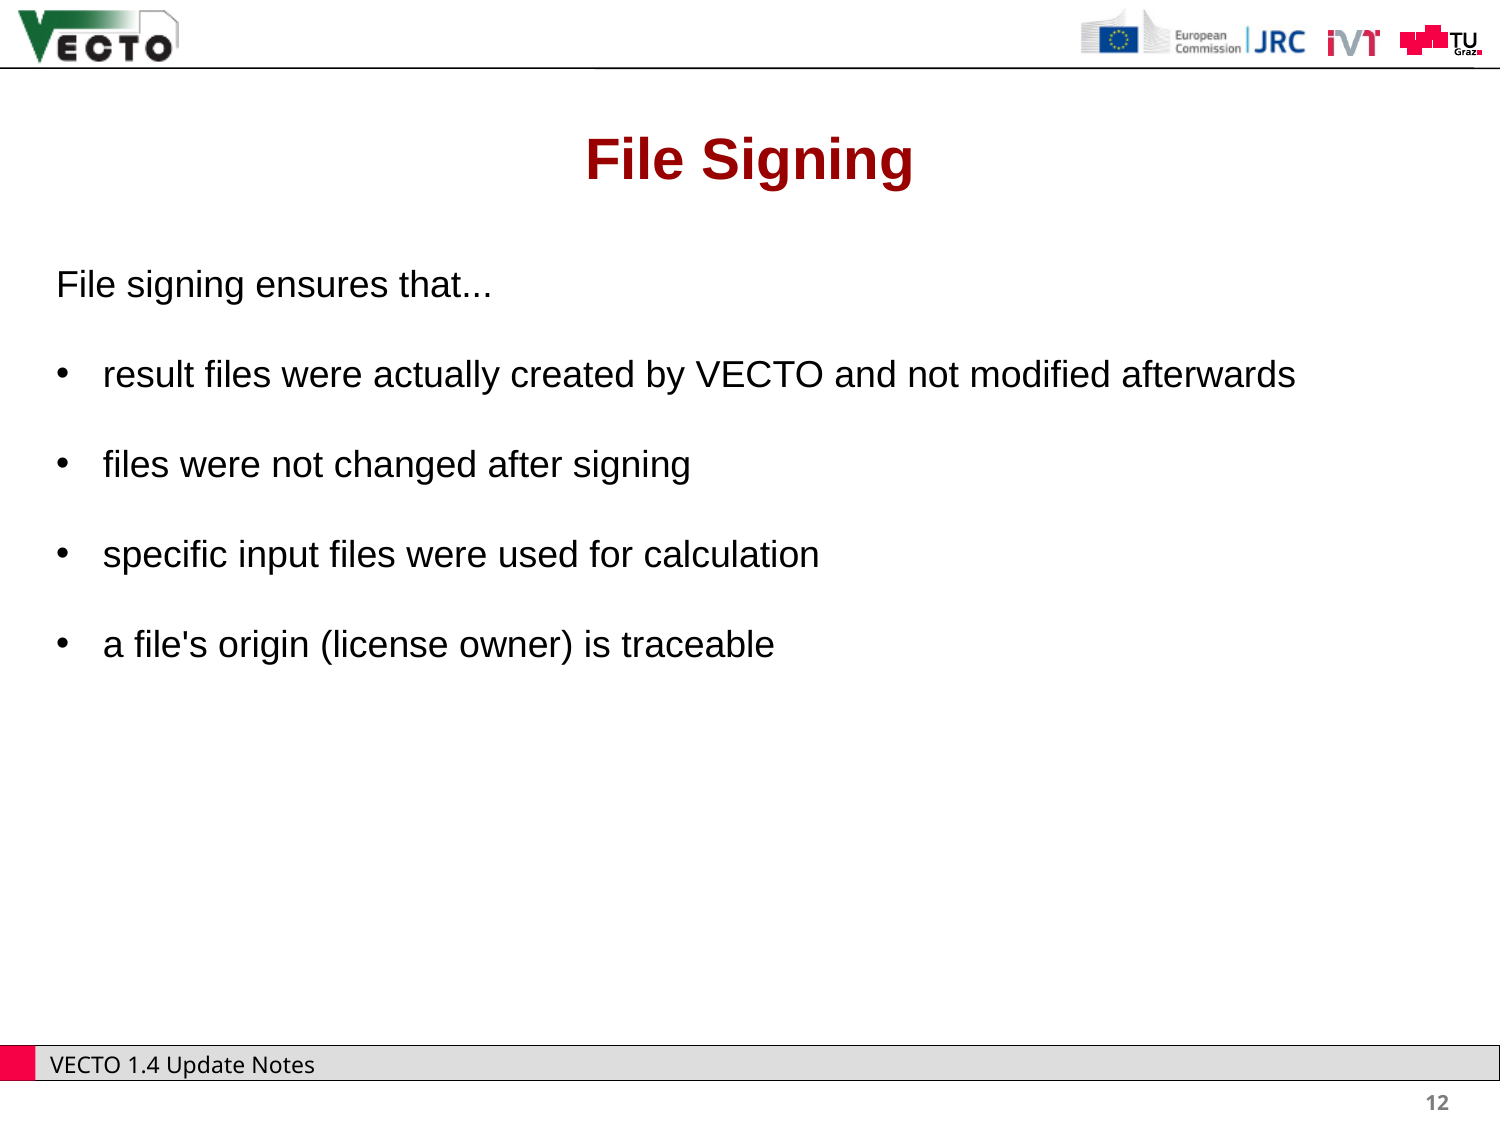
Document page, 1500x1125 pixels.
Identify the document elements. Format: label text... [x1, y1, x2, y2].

picture [17, 9, 179, 65]
text_box File signing ensures that... result files were actually created by VECTO and not modified afterwards files were not changed after signing specific input files were used for calculation a file's origin (license owner) is traceable [41, 208, 1447, 673]
picture [1328, 30, 1380, 56]
text_box File Signing [0, 127, 1500, 185]
picture [1080, 7, 1306, 54]
